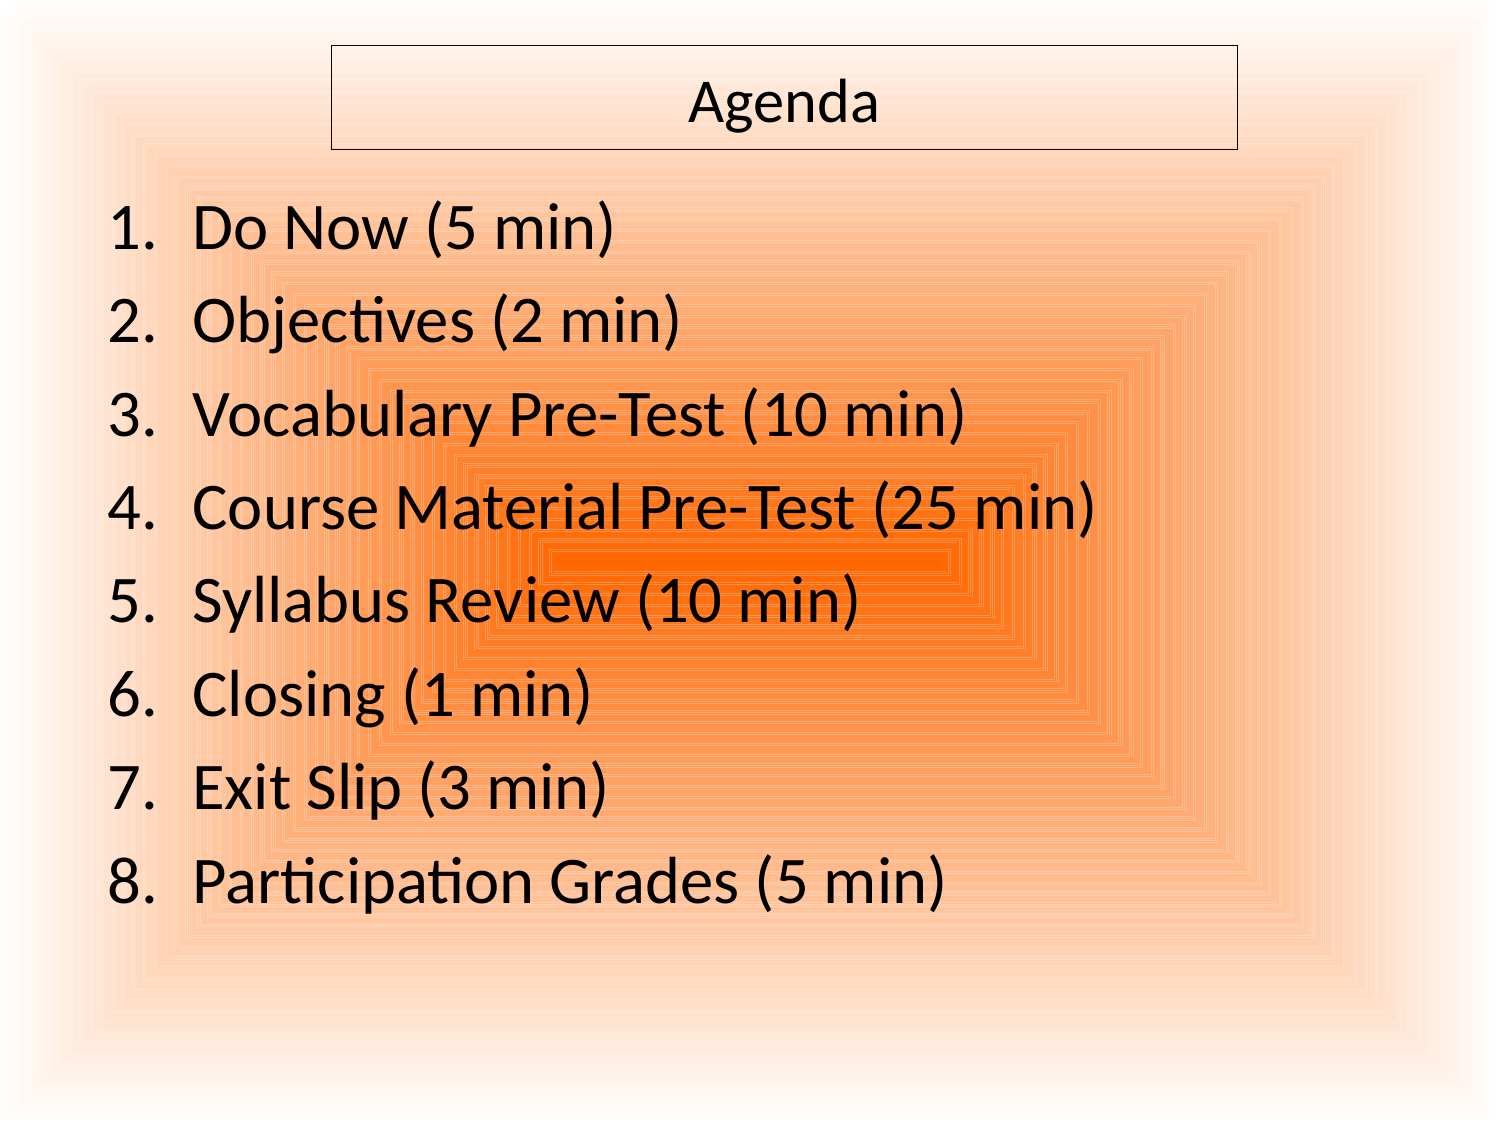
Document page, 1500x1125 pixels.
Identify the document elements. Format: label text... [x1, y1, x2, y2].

list Do Now (5 min) Objectives (2 min) Vocabulary Pre-Test (10 min) Course Material Pre-Test (25 min) Syllabus Review (10 min) Closing (1 min) Exit Slip (3 min) Participation Grades (5 min) [75, 174, 1425, 1100]
text_box Agenda [331, 45, 1238, 150]
